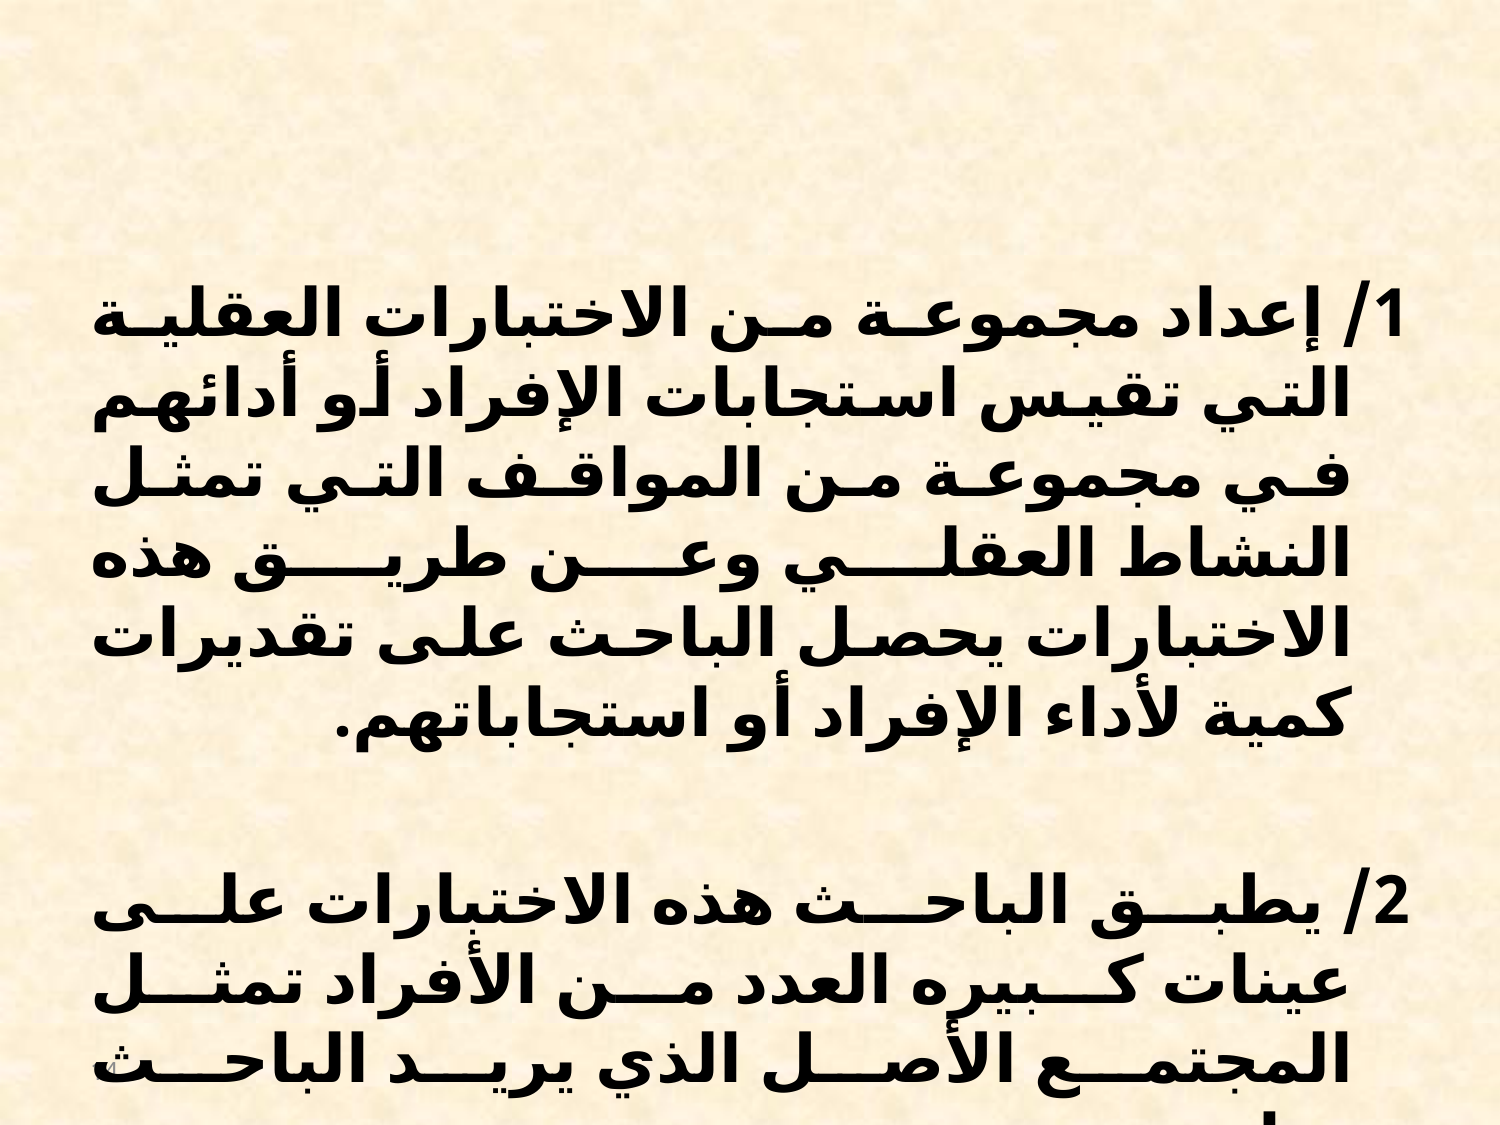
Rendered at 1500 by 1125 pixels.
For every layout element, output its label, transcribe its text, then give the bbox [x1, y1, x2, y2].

slide_number 14 [75, 1042, 425, 1103]
picture [0, 0, 1500, 1125]
list 1/ إعداد مجموعة من الاختبارات العقلية التي تقيس استجابات الإفراد أو أدائهم في مجموعة من المواقف التي تمثل النشاط العقلي وعن طريق هذه الاختبارات يحصل الباحث على تقديرات كمية لأداء الإفراد أو استجاباتهم. 2/ يطبق الباحث هذه الاختبارات على عينات كبيره العدد من الأفراد تمثل المجتمع الأصل الذي يريد الباحث دراسته. [75, 262, 1425, 1005]
